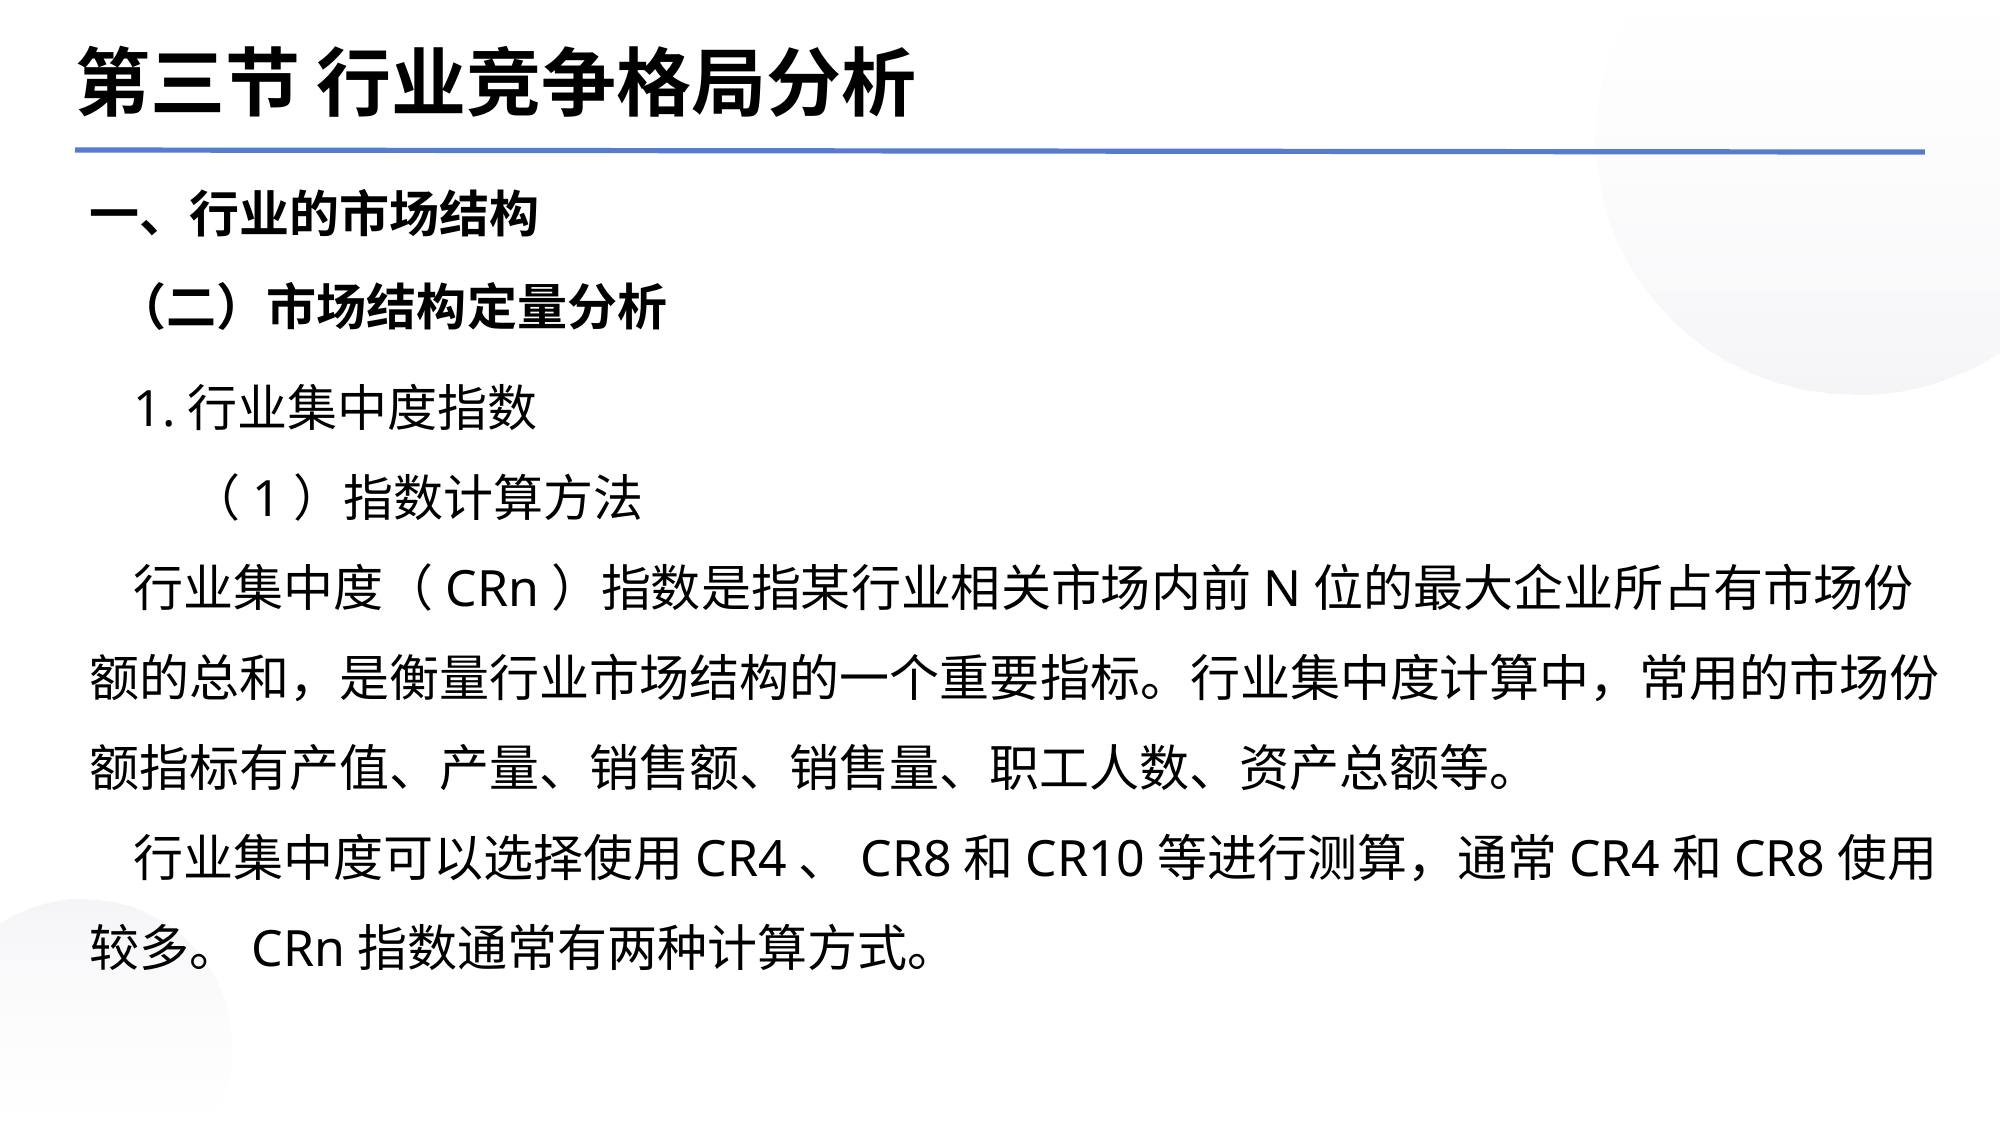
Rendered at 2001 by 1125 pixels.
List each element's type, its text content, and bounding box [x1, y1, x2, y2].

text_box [74, 149, 1925, 153]
text_box 一、行业的市场结构 [75, 175, 909, 251]
text_box 第三节 行业竞争格局分析 [75, 24, 1925, 125]
text_box [1594, 0, 2000, 369]
text_box 1.行业集中度指数 （1）指数计算方法 行业集中度（CRn）指数是指某行业相关市场内前N位的最大企业所占有市场份额的总和，是衡量行业市场结构的一个重要指标。行业集中度计算中，常用的市场份额指标有产值、产量、销售额、销售量、职工人数、资产总额等。 行业集中度可以选择使用CR4、CR8和CR10等进行测算，通常CR4和CR8使用较多。CRn指数通常有两种计算方式。 [75, 338, 1971, 1024]
text_box [0, 898, 233, 1125]
text_box （二）市场结构定量分析 [102, 267, 936, 338]
